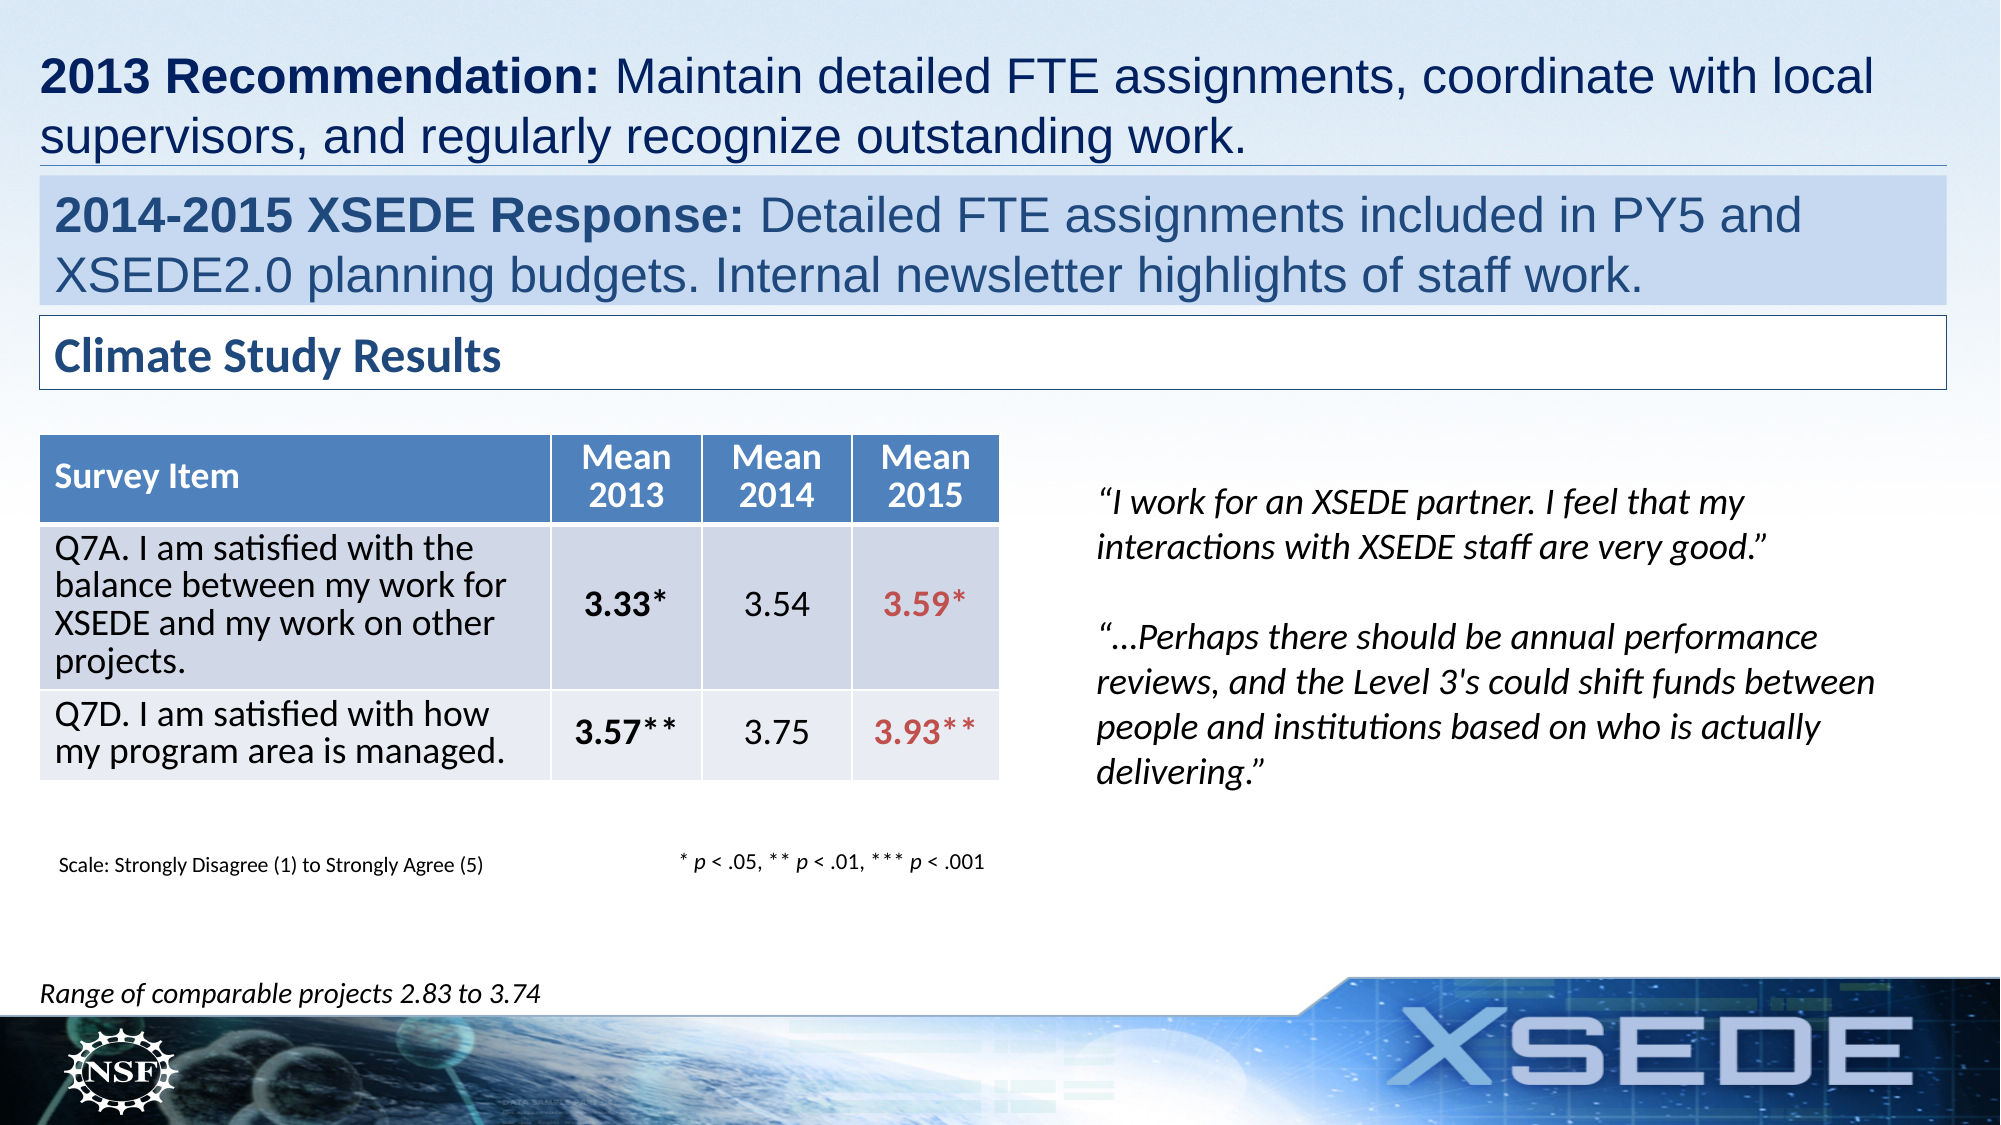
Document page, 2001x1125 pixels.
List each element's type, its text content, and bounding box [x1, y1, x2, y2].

table_header Survey Item [40, 435, 550, 522]
table_cell Q7D. I am satisfied with how my program area is managed. [40, 691, 550, 780]
table_cell Q7A. I am satisfied with the balance between my work for XSEDE and my work on other projects. [40, 527, 550, 689]
text_box “I work for an XSEDE partner. I feel that my interactions with XSEDE staff are very good.” “…Perhaps there should be annual performance reviews, and the Level 3's could shift funds between people and institutions based on who is actually delivering.” [1081, 469, 1947, 800]
table_cell 3.33* [552, 527, 701, 689]
text_box Range of comparable projects 2.83 to 3.74 [24, 967, 778, 1018]
table_header Mean 2014 [703, 435, 851, 522]
table_header Mean 2015 [853, 435, 999, 522]
table_cell 3.59* [853, 527, 999, 689]
table_cell 3.57** [552, 691, 701, 780]
table_cell 3.75 [703, 691, 851, 780]
title 2013 Recommendation: Maintain detailed FTE assignments, coordinate with local supervisors, and regularly recognize outstanding work. [24, 44, 1947, 163]
text_box Scale: Strongly Disagree (1) to Strongly Agree (5) [43, 843, 500, 885]
table_cell 3.54 [703, 527, 851, 689]
table_cell 3.93** [853, 691, 999, 780]
text_box * p < .05, ** p < .01, *** p < .001 [528, 838, 1000, 881]
picture [0, 0, 2000, 1125]
text_box Climate Study Results [39, 315, 1947, 390]
table_header Mean 2013 [552, 435, 701, 522]
list 2014-2015 XSEDE Response: Detailed FTE assignments included in PY5 and XSEDE2.0 planning budgets. Internal newsletter highlights of staff work. [39, 175, 1947, 306]
